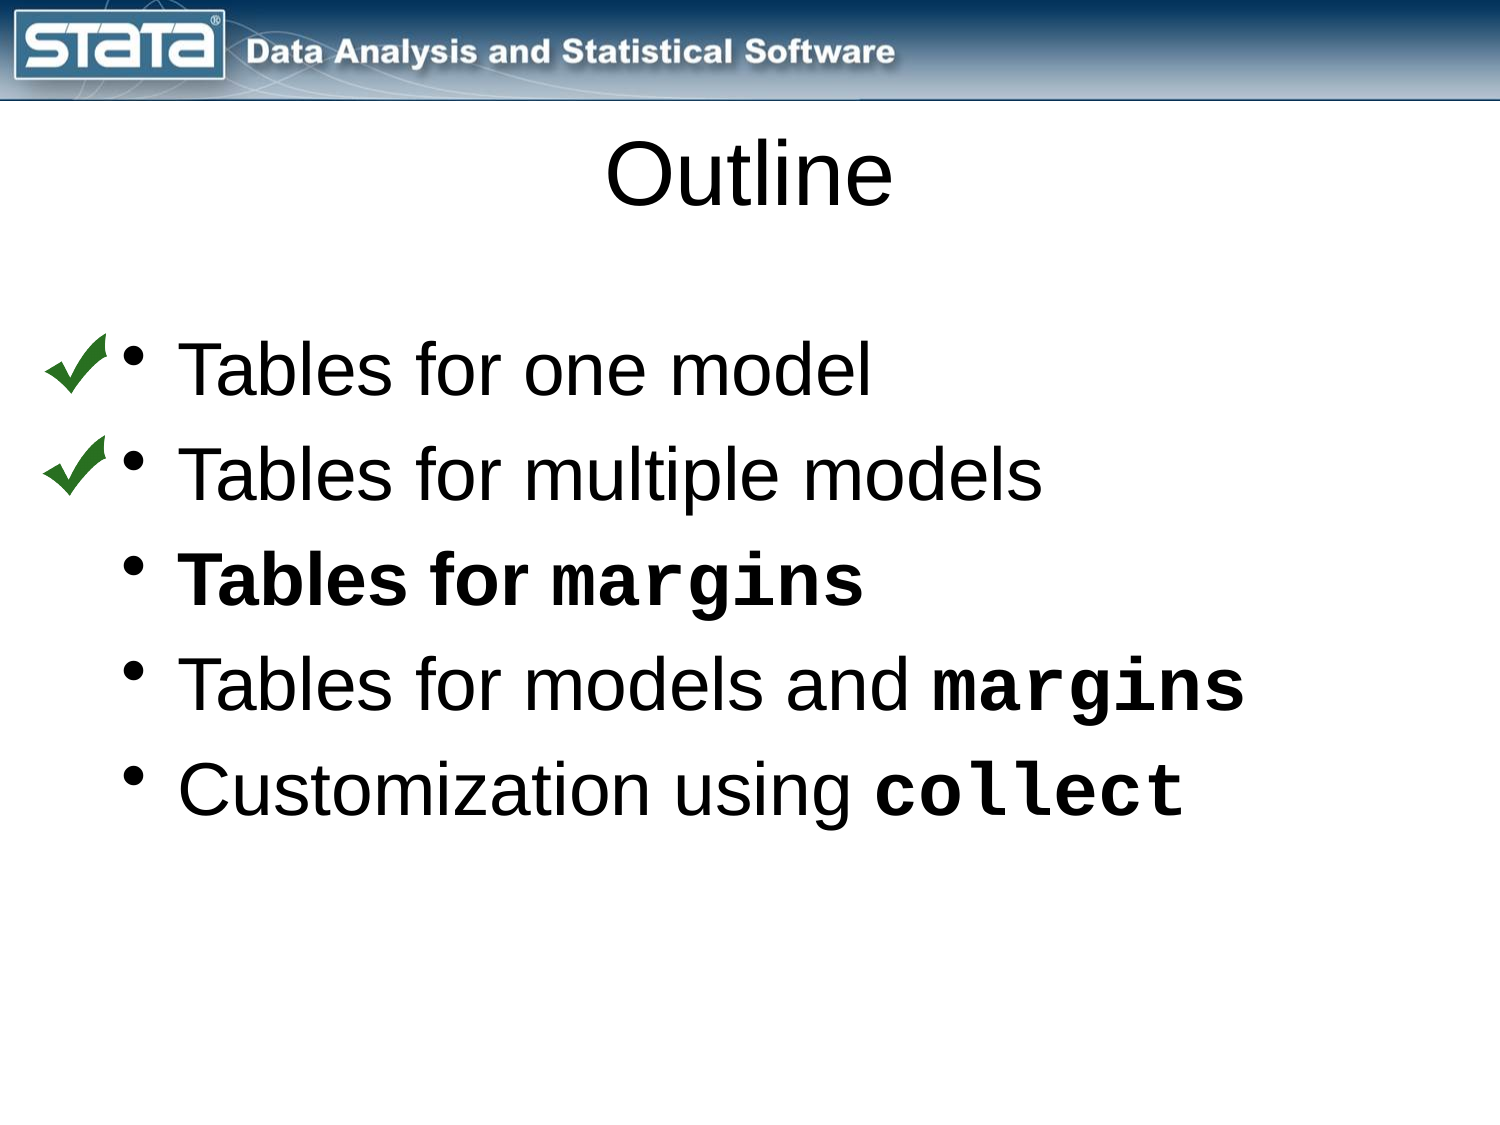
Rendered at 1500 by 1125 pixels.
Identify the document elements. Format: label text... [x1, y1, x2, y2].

picture [0, 0, 1500, 102]
picture [42, 435, 107, 496]
list Tables for one model Tables for multiple models Tables for margins Tables for models and margins Customization using collect [106, 312, 1394, 1074]
title Outline [0, 108, 1500, 238]
picture [44, 333, 108, 394]
